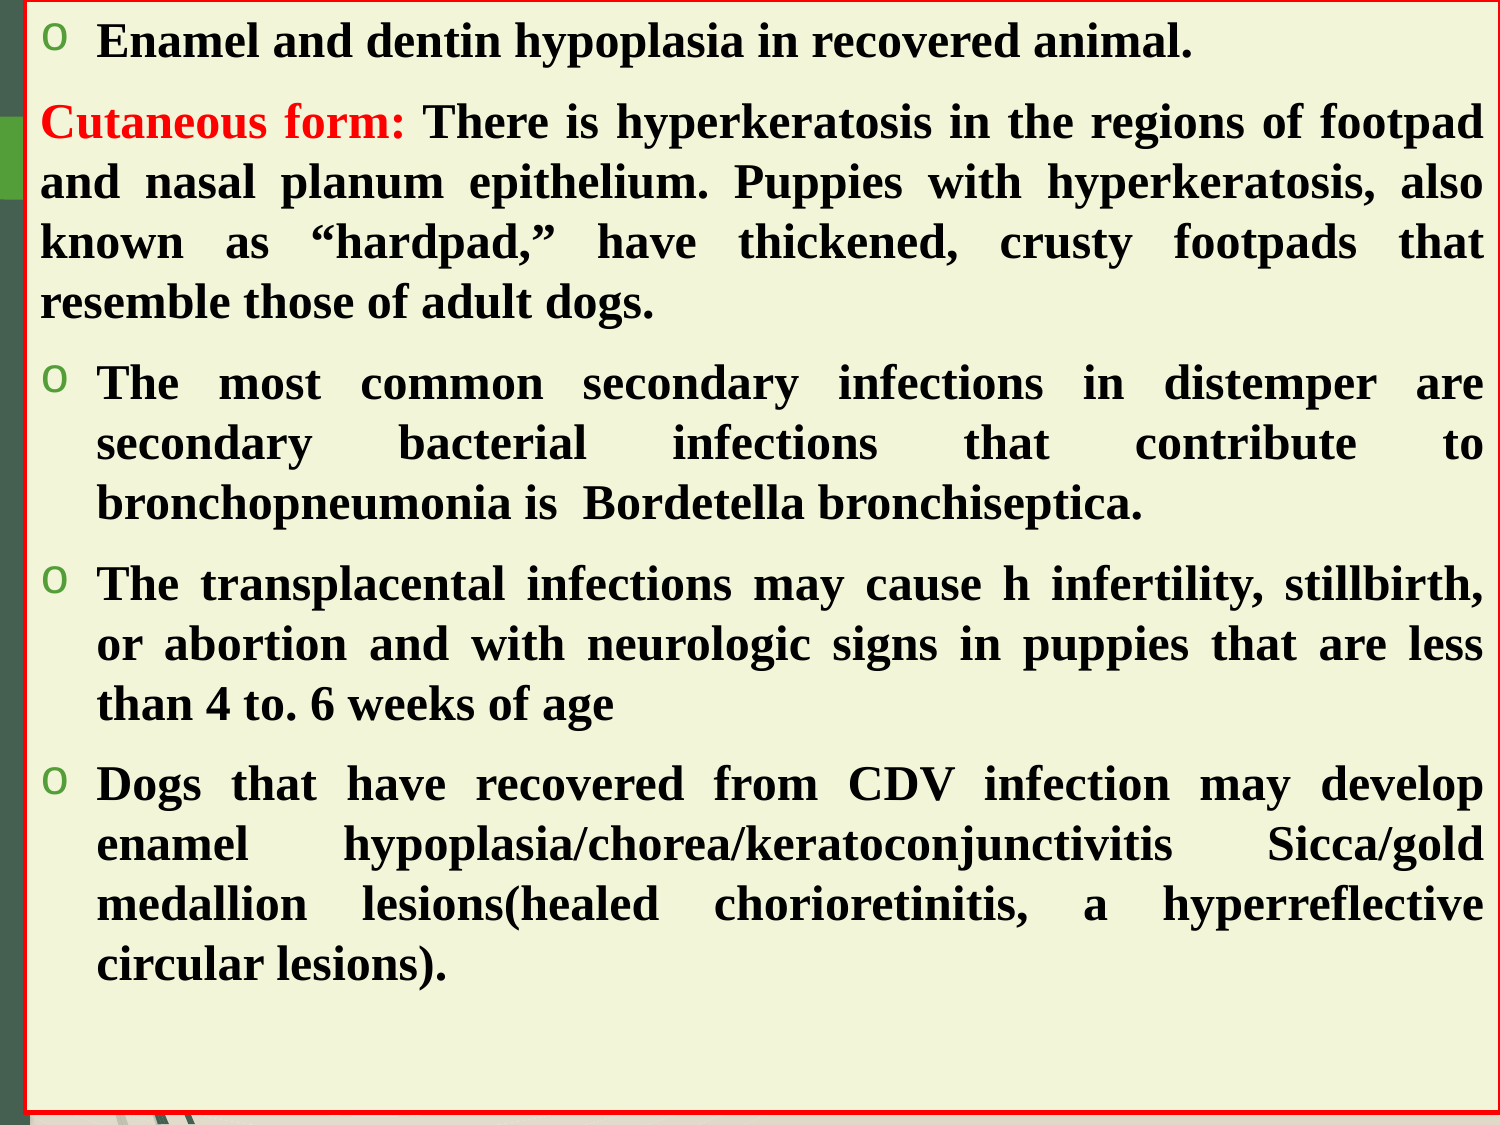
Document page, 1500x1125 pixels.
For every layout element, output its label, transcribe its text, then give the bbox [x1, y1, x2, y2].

list Enamel and dentin hypoplasia in recovered animal. Cutaneous form: There is hyperkeratosis in the regions of footpad and nasal planum epithelium. Puppies with hyperkeratosis, also known as “hardpad,” have thickened, crusty footpads that resemble those of adult dogs. The most common secondary infections in distemper are secondary bacterial infections that contribute to bronchopneumonia is Bordetella bronchiseptica. The transplacental infections may cause h infertility, stillbirth, or abortion and with neurologic signs in puppies that are less than 4 to. 6 weeks of age Dogs that have recovered from CDV infection may develop enamel hypoplasia/chorea/keratoconjunctivitis Sicca/gold medallion lesions(healed chorioretinitis, a hyperreflective circular lesions). [24, 0, 1500, 1113]
